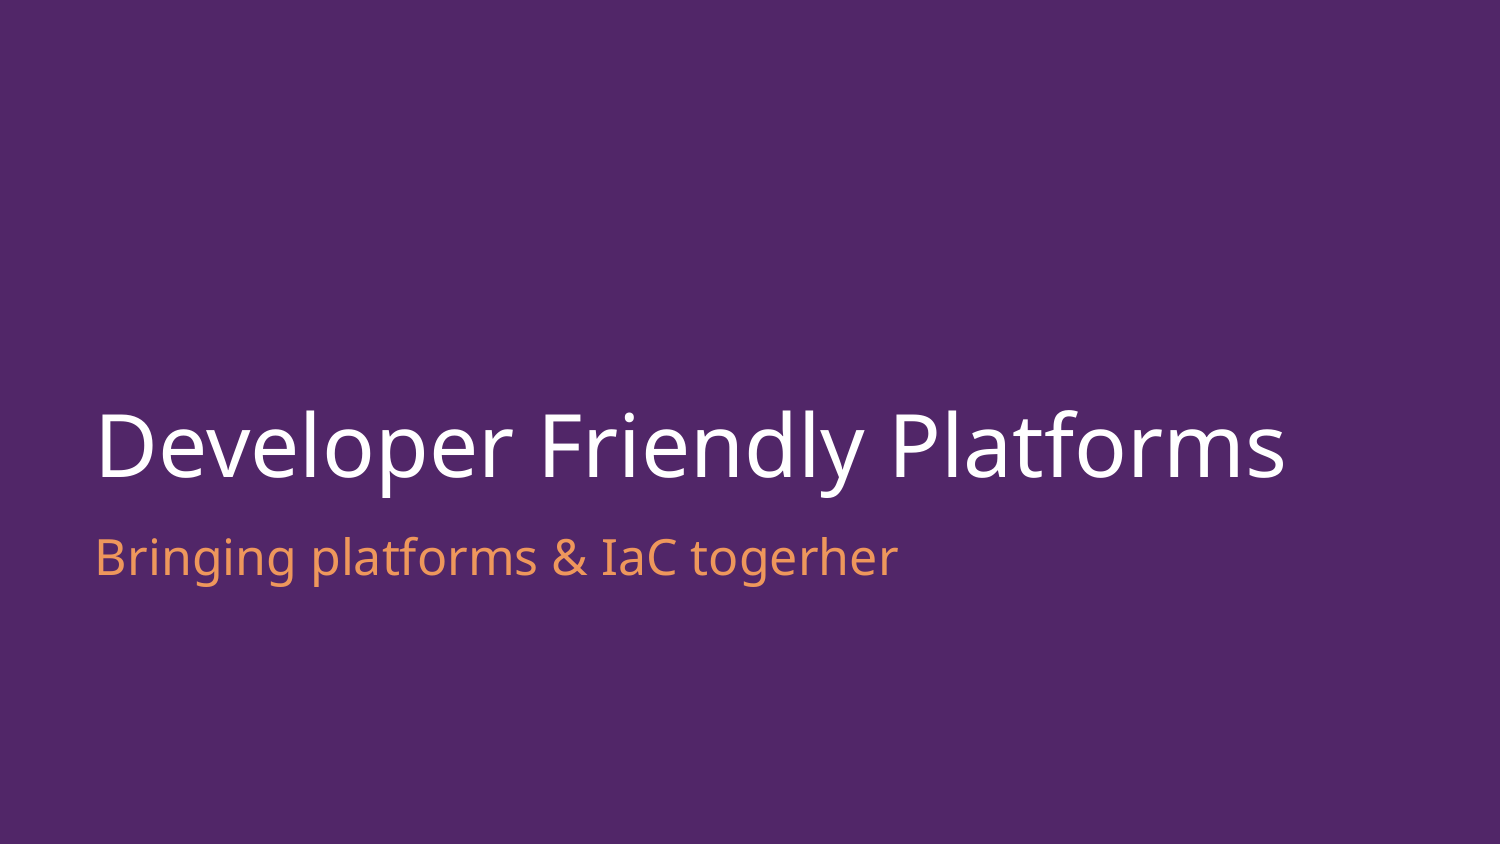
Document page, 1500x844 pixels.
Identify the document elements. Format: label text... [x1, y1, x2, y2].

title Developer Friendly Platforms [79, 268, 1423, 510]
subtitle Bringing platforms & IaC togerher [79, 510, 1423, 652]
